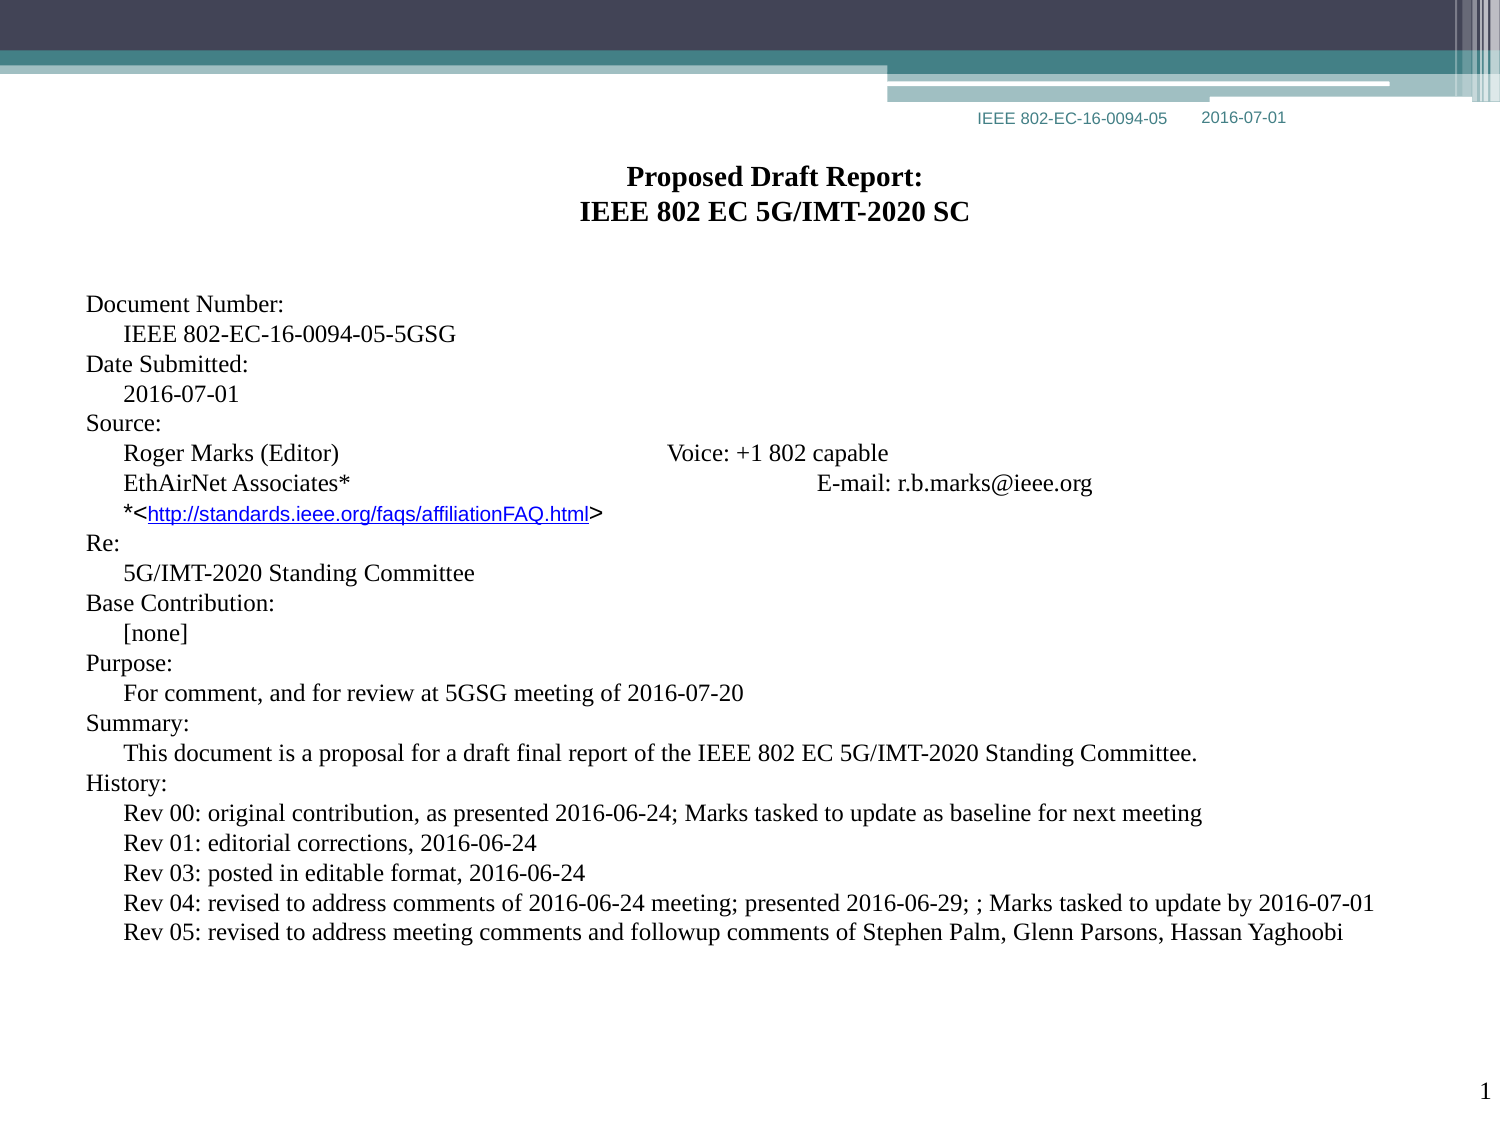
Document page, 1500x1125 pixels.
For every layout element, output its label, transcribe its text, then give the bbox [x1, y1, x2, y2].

text_box 1 [1381, 1068, 1498, 1110]
text_box Proposed Draft Report: IEEE 802 EC 5G/IMT-2020 SC Document Number: IEEE 802-EC-16-0094-05-5GSG Date Submitted: 2016-07-01 Source: Roger Marks (Editor) Voice: +1 802 capable EthAirNet Associates* E-mail: r.b.marks@ieee.org *<http://standards.ieee.org/faqs/affiliationFAQ.html> Re: 5G/IMT-2020 Standing Committee Base Contribution: [none] Purpose: For comment, and for review at 5GSG meeting of 2016-07-20 Summary: This document is a proposal for a draft final report of the IEEE 802 EC 5G/IMT-2020 Standing Committee. History: Rev 00: original contribution, as presented 2016-06-24; Marks tasked to update as baseline for next meeting Rev 01: editorial corrections, 2016-06-24 Rev 03: posted in editable format, 2016-06-24 Rev 04: revised to address comments of 2016-06-24 meeting; presented 2016-06-29; ; Marks tasked to update by 2016-07-01 Rev 05: revised to address meeting comments and followup comments of Stephen Palm, Glenn Parsons, Hassan Yaghoobi [59, 149, 1435, 1044]
